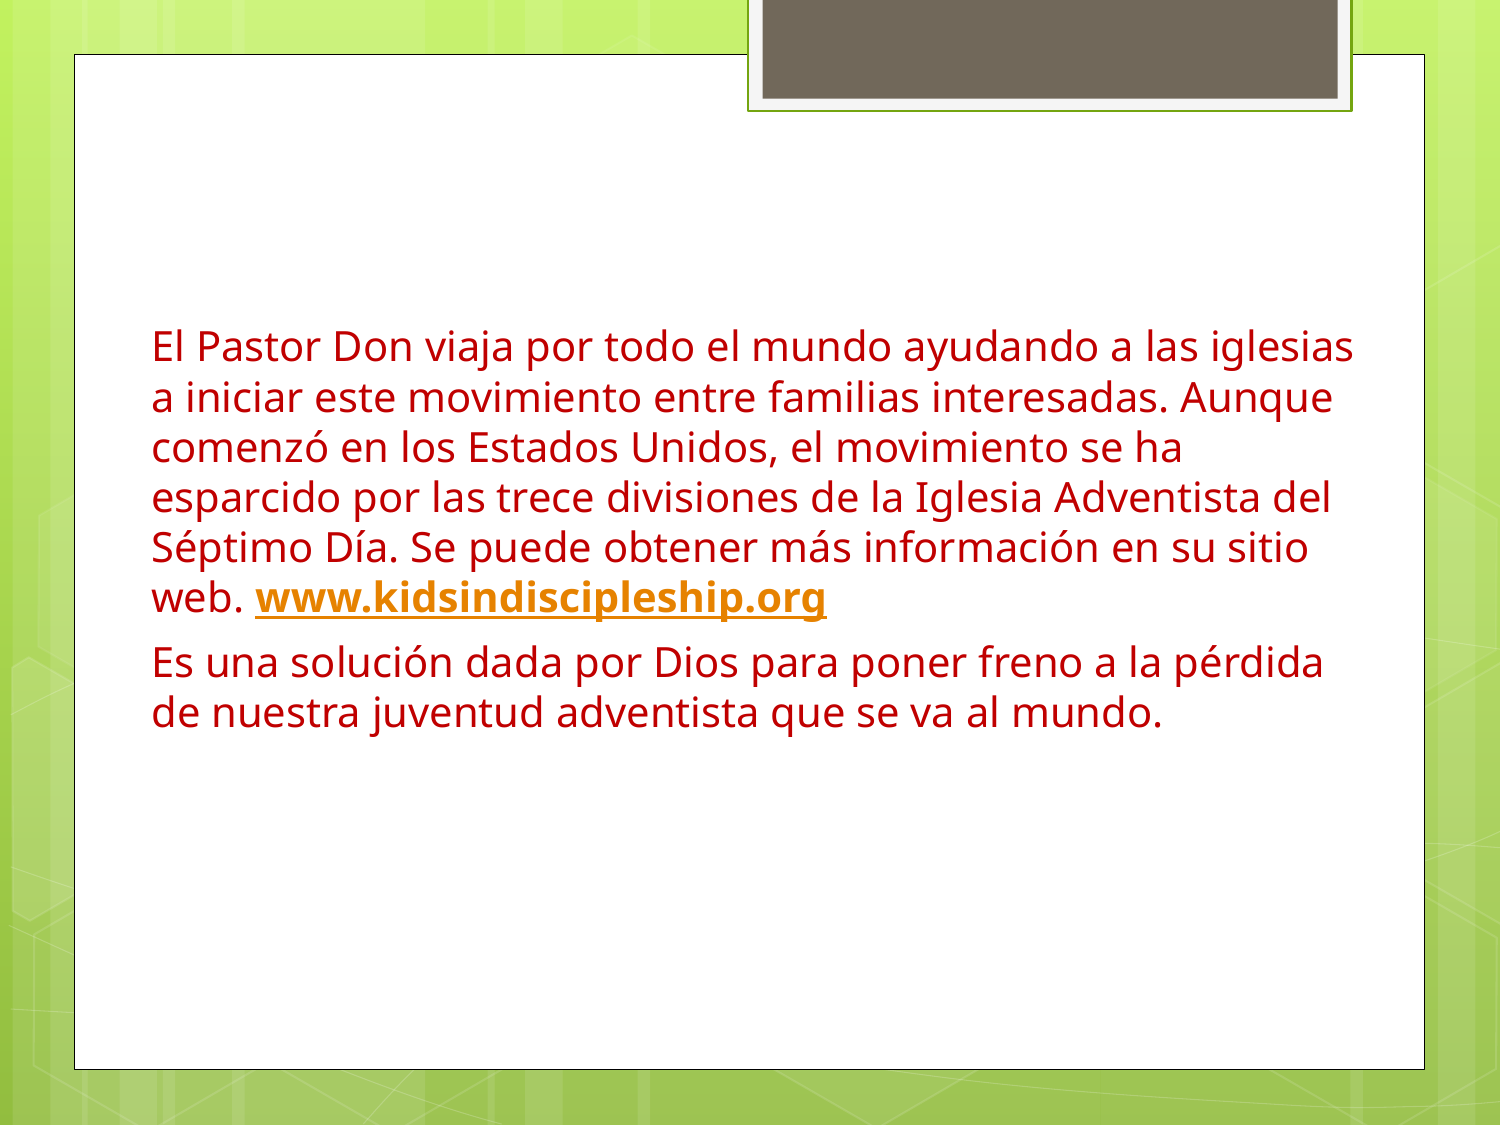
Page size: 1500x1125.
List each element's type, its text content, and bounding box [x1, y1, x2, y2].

list El Pastor Don viaja por todo el mundo ayudando a las iglesias a iniciar este movimiento entre familias interesadas. Aunque comenzó en los Estados Unidos, el movimiento se ha esparcido por las trece divisiones de la Iglesia Adventista del Séptimo Día. Se puede obtener más información en su sitio web. www.kidsindiscipleship.org Es una solución dada por Dios para poner freno a la pérdida de nuestra juventud adventista que se va al mundo. [125, 137, 1375, 1025]
